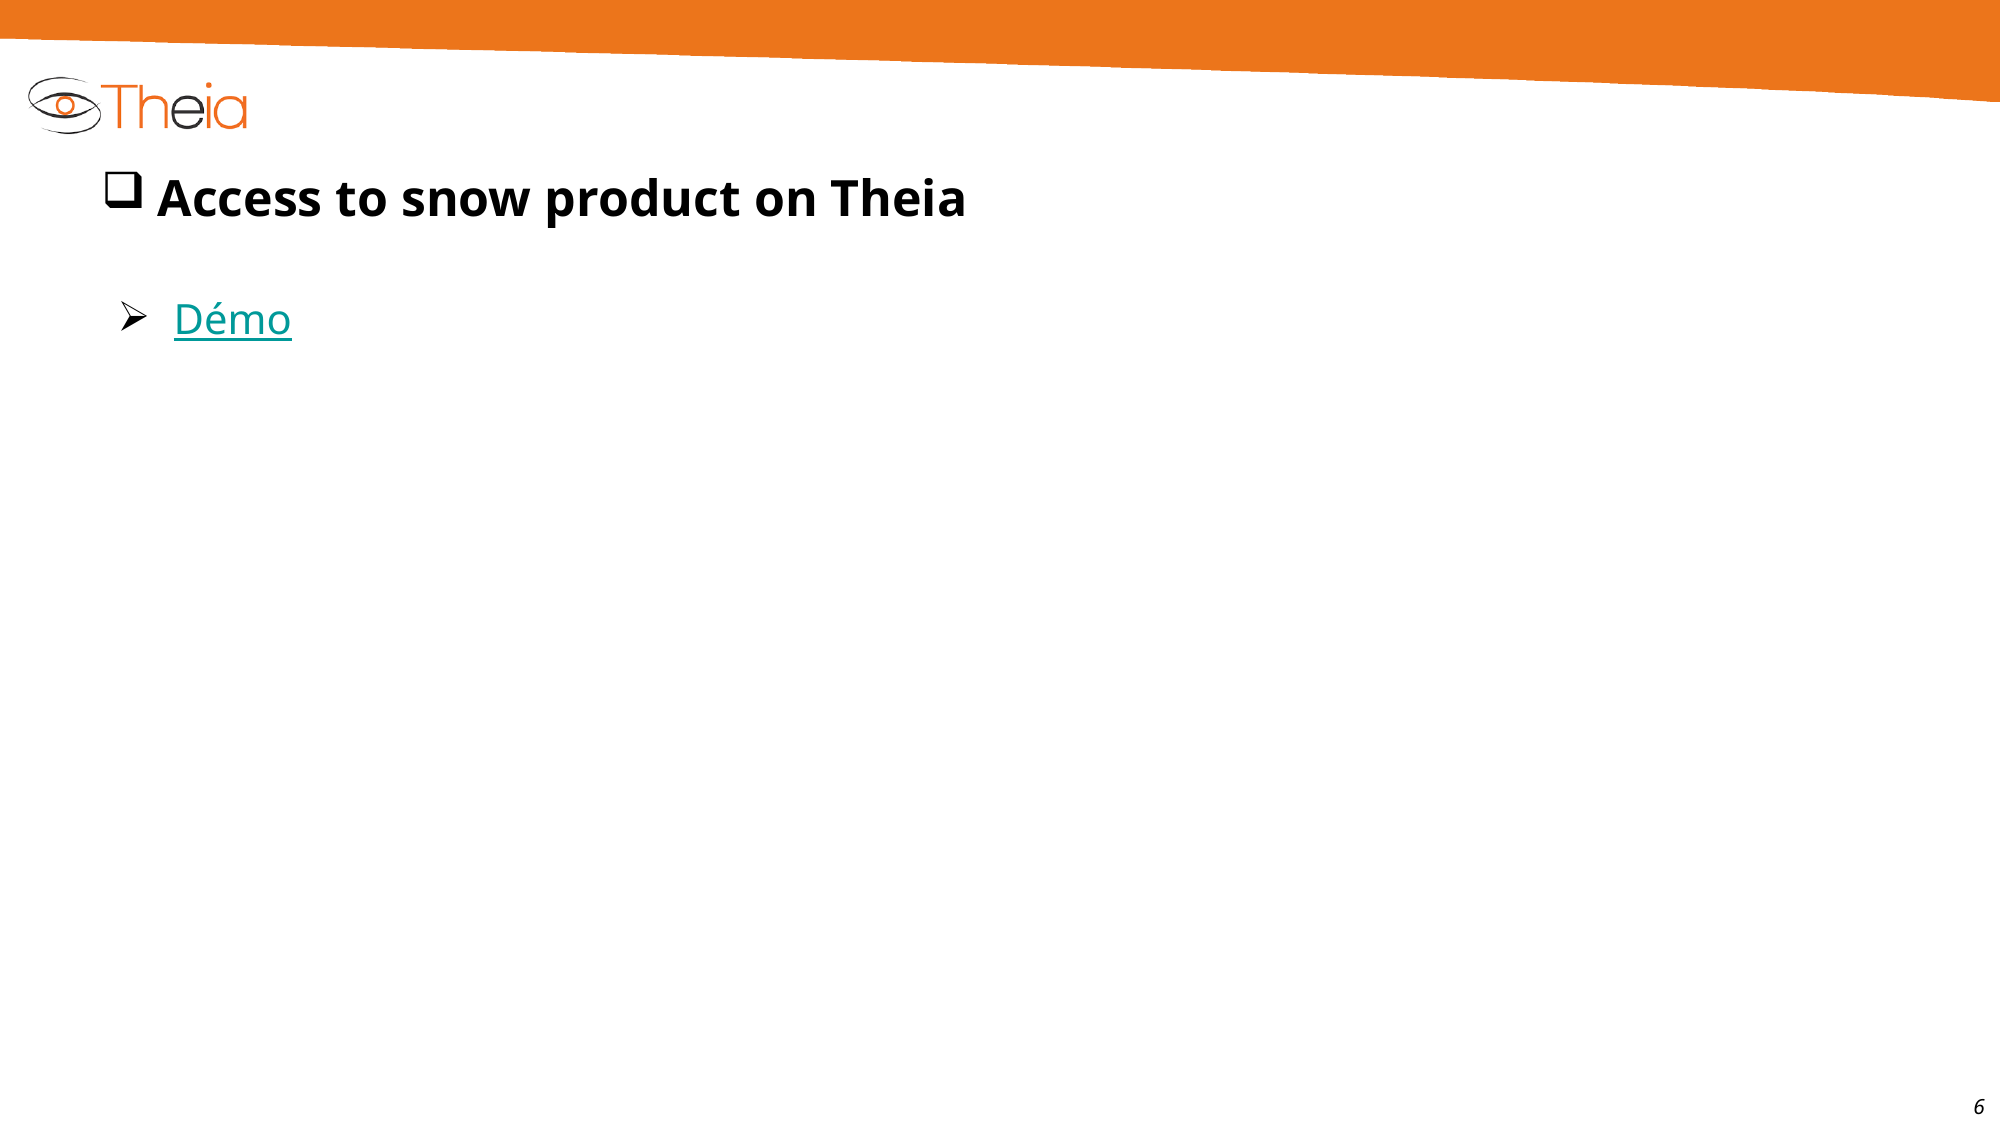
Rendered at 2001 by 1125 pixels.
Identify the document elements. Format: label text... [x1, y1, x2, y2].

title Access to snow product on Theia [86, 160, 1887, 233]
picture [0, 0, 2000, 153]
list Démo [102, 285, 1946, 1094]
